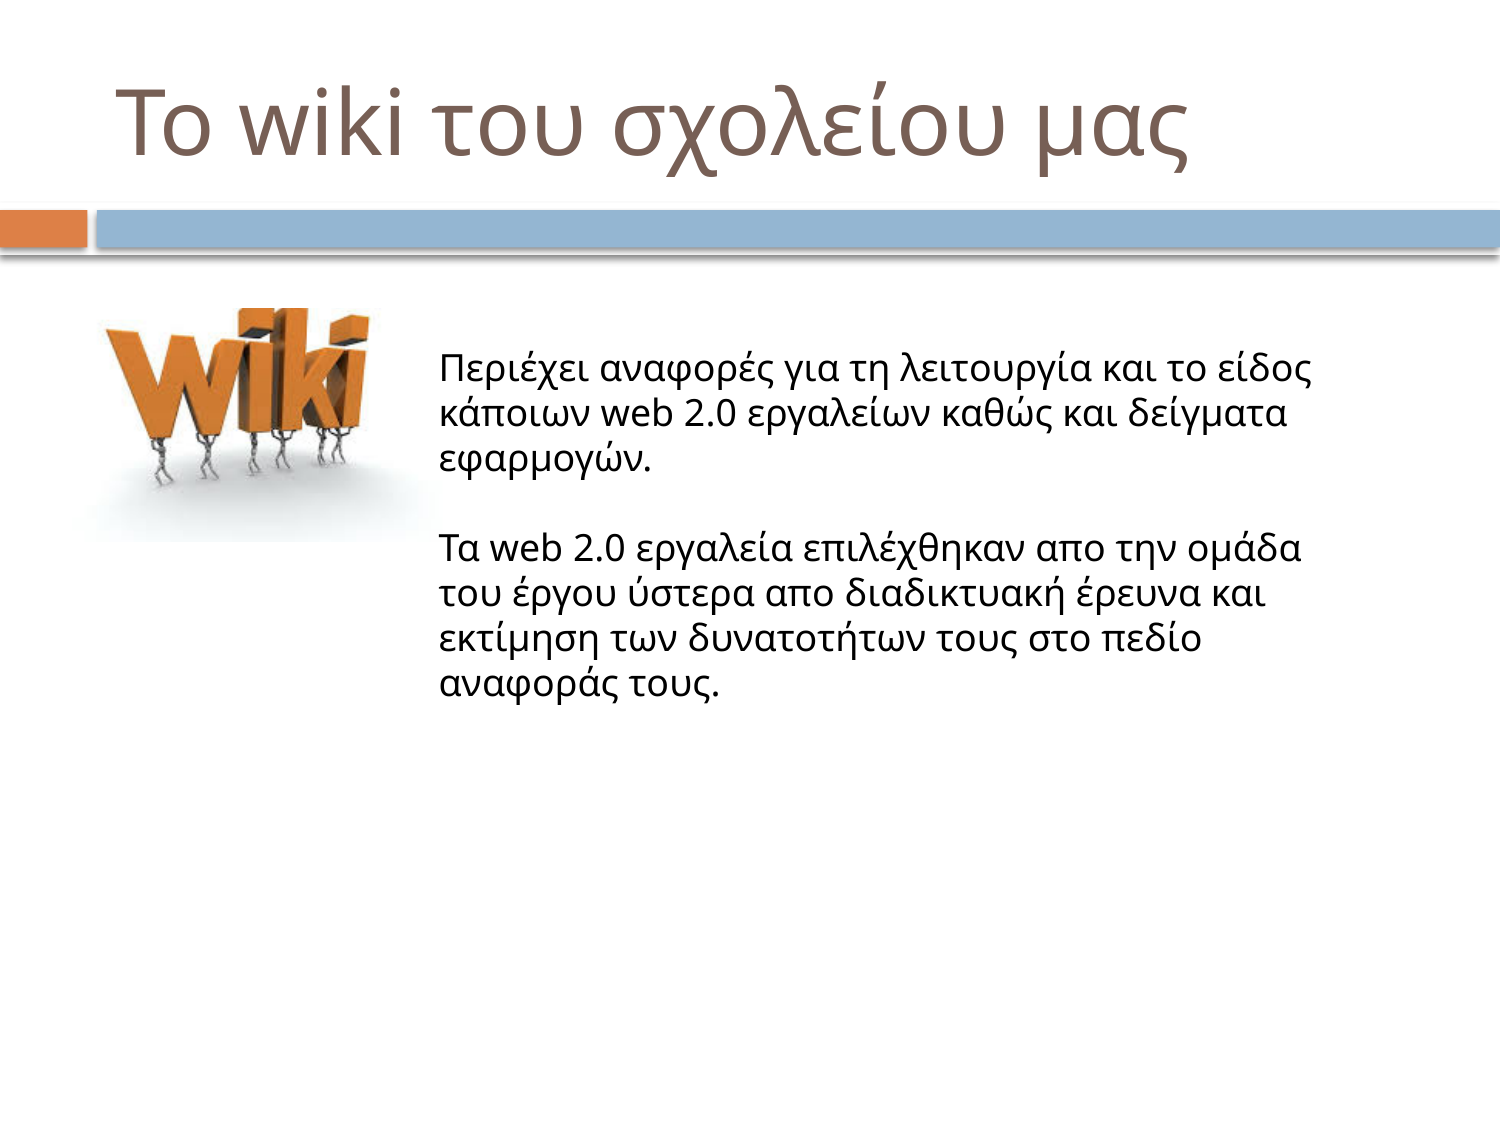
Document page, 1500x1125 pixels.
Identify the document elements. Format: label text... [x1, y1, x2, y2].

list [47, 307, 473, 543]
text_box Περιέχει αναφορές για τη λειτουργία και το είδος κάποιων web 2.0 εργαλείων καθώς και δείγματα εφαρμογών. Τα web 2.0 εργαλεία επιλέχθηκαν απο την ομάδα του έργου ύστερα απο διαδικτυακή έρευνα και εκτίμηση των δυνατοτήτων τους στο πεδίο αναφοράς τους. [423, 336, 1359, 712]
title Το wiki του σχολείου μας [100, 37, 1438, 200]
